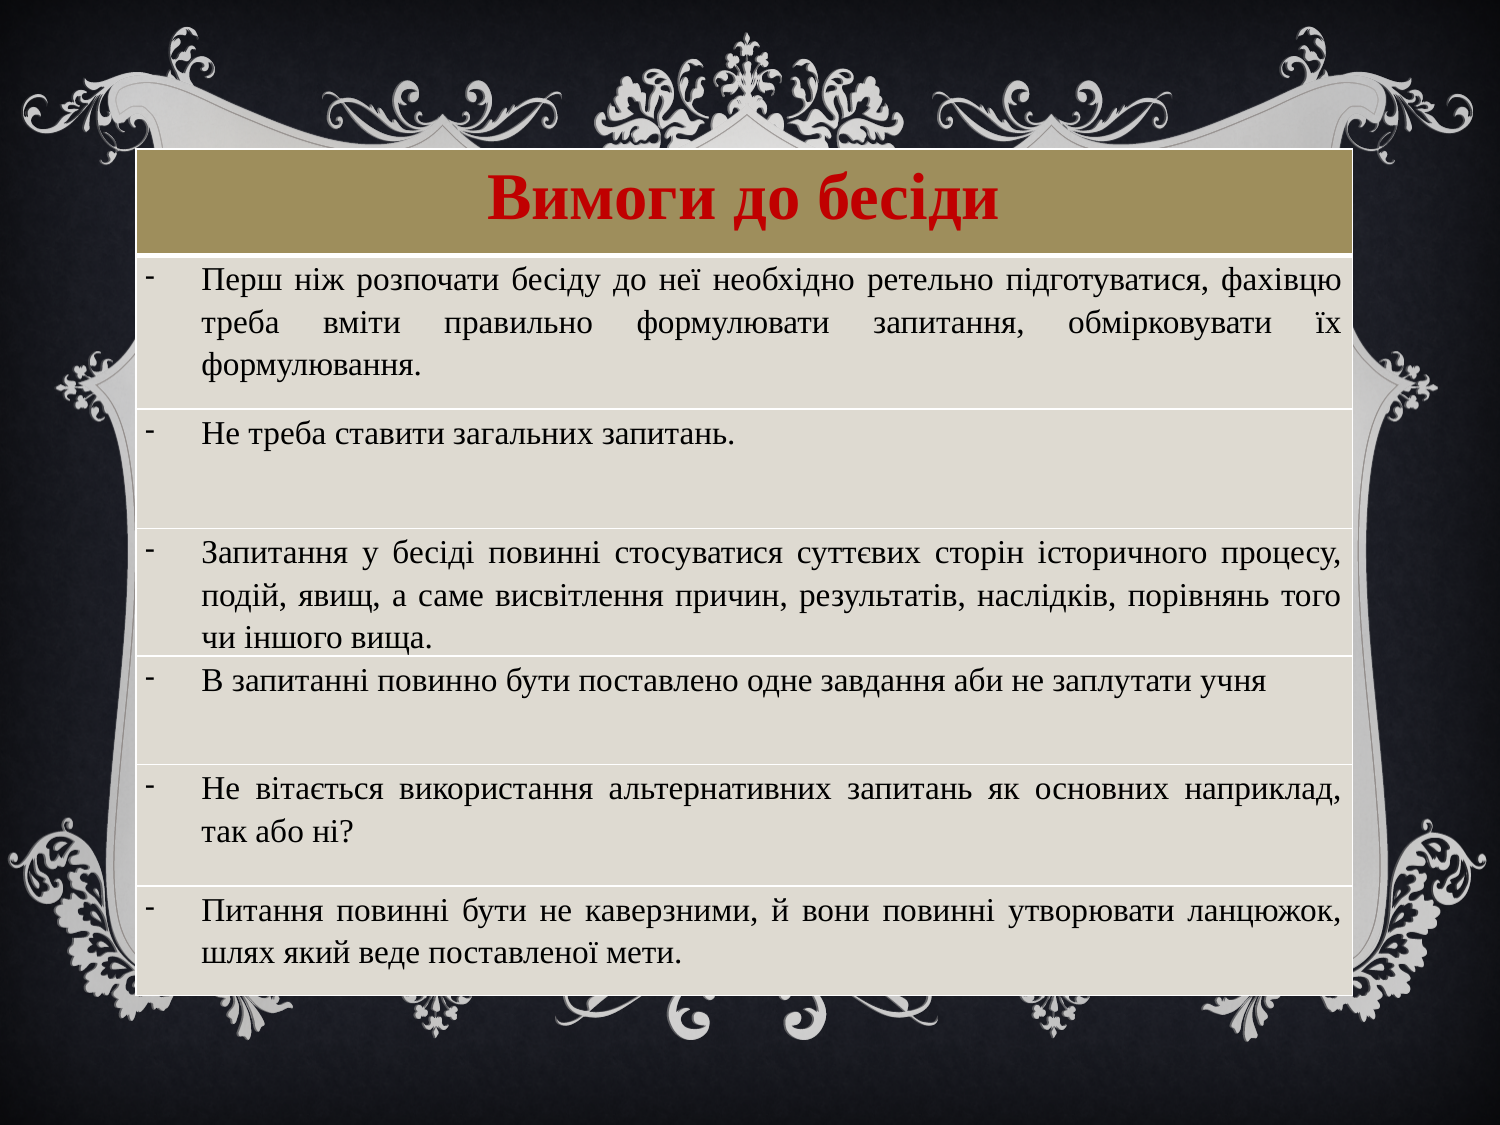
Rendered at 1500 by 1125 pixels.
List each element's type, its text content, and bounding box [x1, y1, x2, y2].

table_cell Не треба ставити загальних запитань. [137, 410, 1352, 528]
table_cell Запитання у бесіді повинні стосуватися суттєвих сторін історичного процесу, подій, явищ, а саме висвітлення причин, результатів, наслідків, порівнянь того чи іншого вища. [137, 529, 1352, 655]
picture [0, 0, 1500, 265]
table_header Вимоги до бесіди [137, 150, 1352, 253]
table_cell Перш ніж розпочати бесіду до неї необхідно ретельно підготуватися, фахівцю треба вміти правильно формулювати запитання, обмірковувати їх формулювання. [137, 258, 1352, 408]
picture [0, 419, 1500, 1125]
table_cell Не вітається використання альтернативних запитань як основних наприклад, так або ні? [137, 765, 1352, 885]
table_cell В запитанні повинно бути поставлено одне завдання аби не заплутати учня [137, 657, 1352, 764]
table_cell Питання повинні бути не каверзними, й вони повинні утворювати ланцюжок, шлях який веде поставленої мети. [137, 887, 1352, 995]
